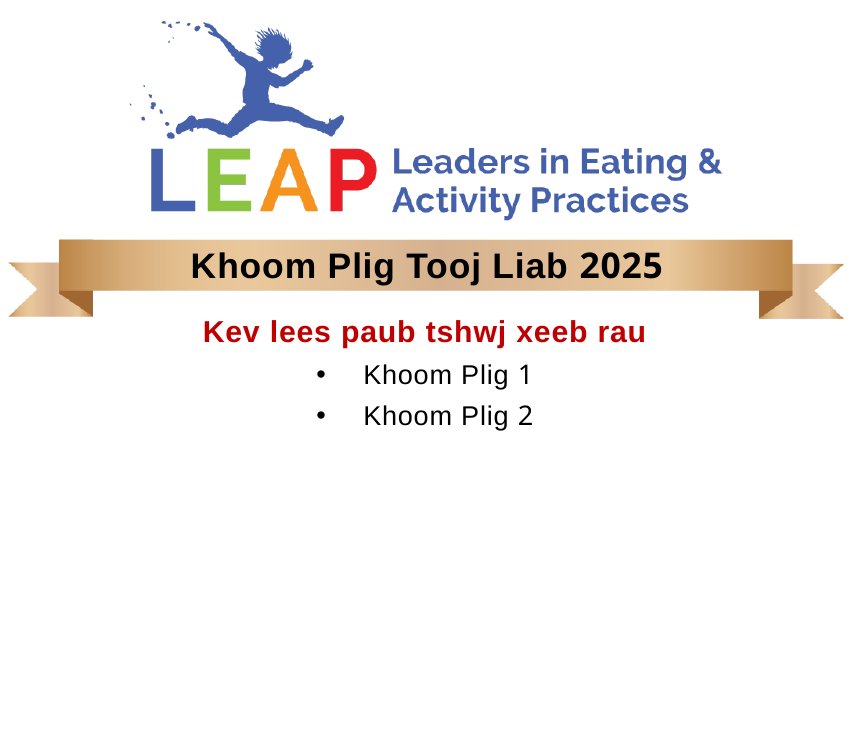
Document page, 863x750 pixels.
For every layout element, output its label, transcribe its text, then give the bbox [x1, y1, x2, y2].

picture [1, 0, 863, 338]
list Kev lees paub tshwj xeeb rau Khoom Plig 1 Khoom Plig 2 [92, 309, 758, 604]
title Khoom Plig Tooj Liab 2025 [65, 240, 788, 294]
